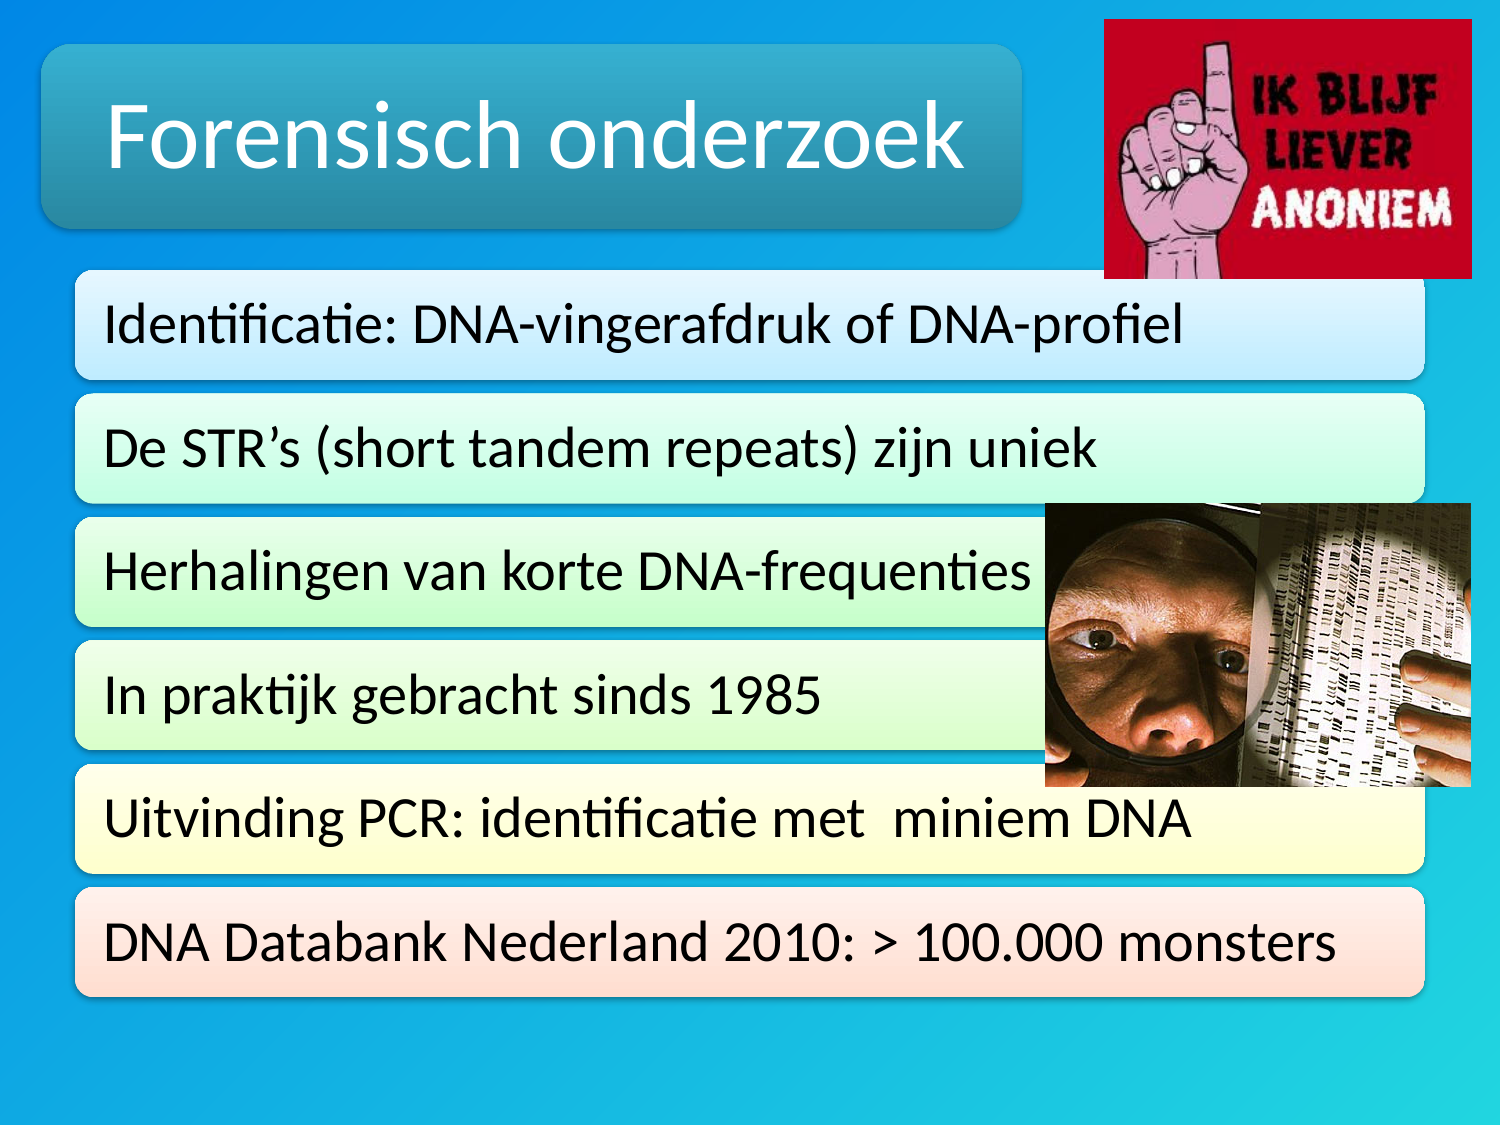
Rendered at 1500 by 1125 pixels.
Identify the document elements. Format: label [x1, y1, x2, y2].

list [74, 262, 1426, 1006]
text_box [40, 42, 1022, 231]
picture [1104, 15, 1479, 280]
picture [1045, 503, 1471, 788]
